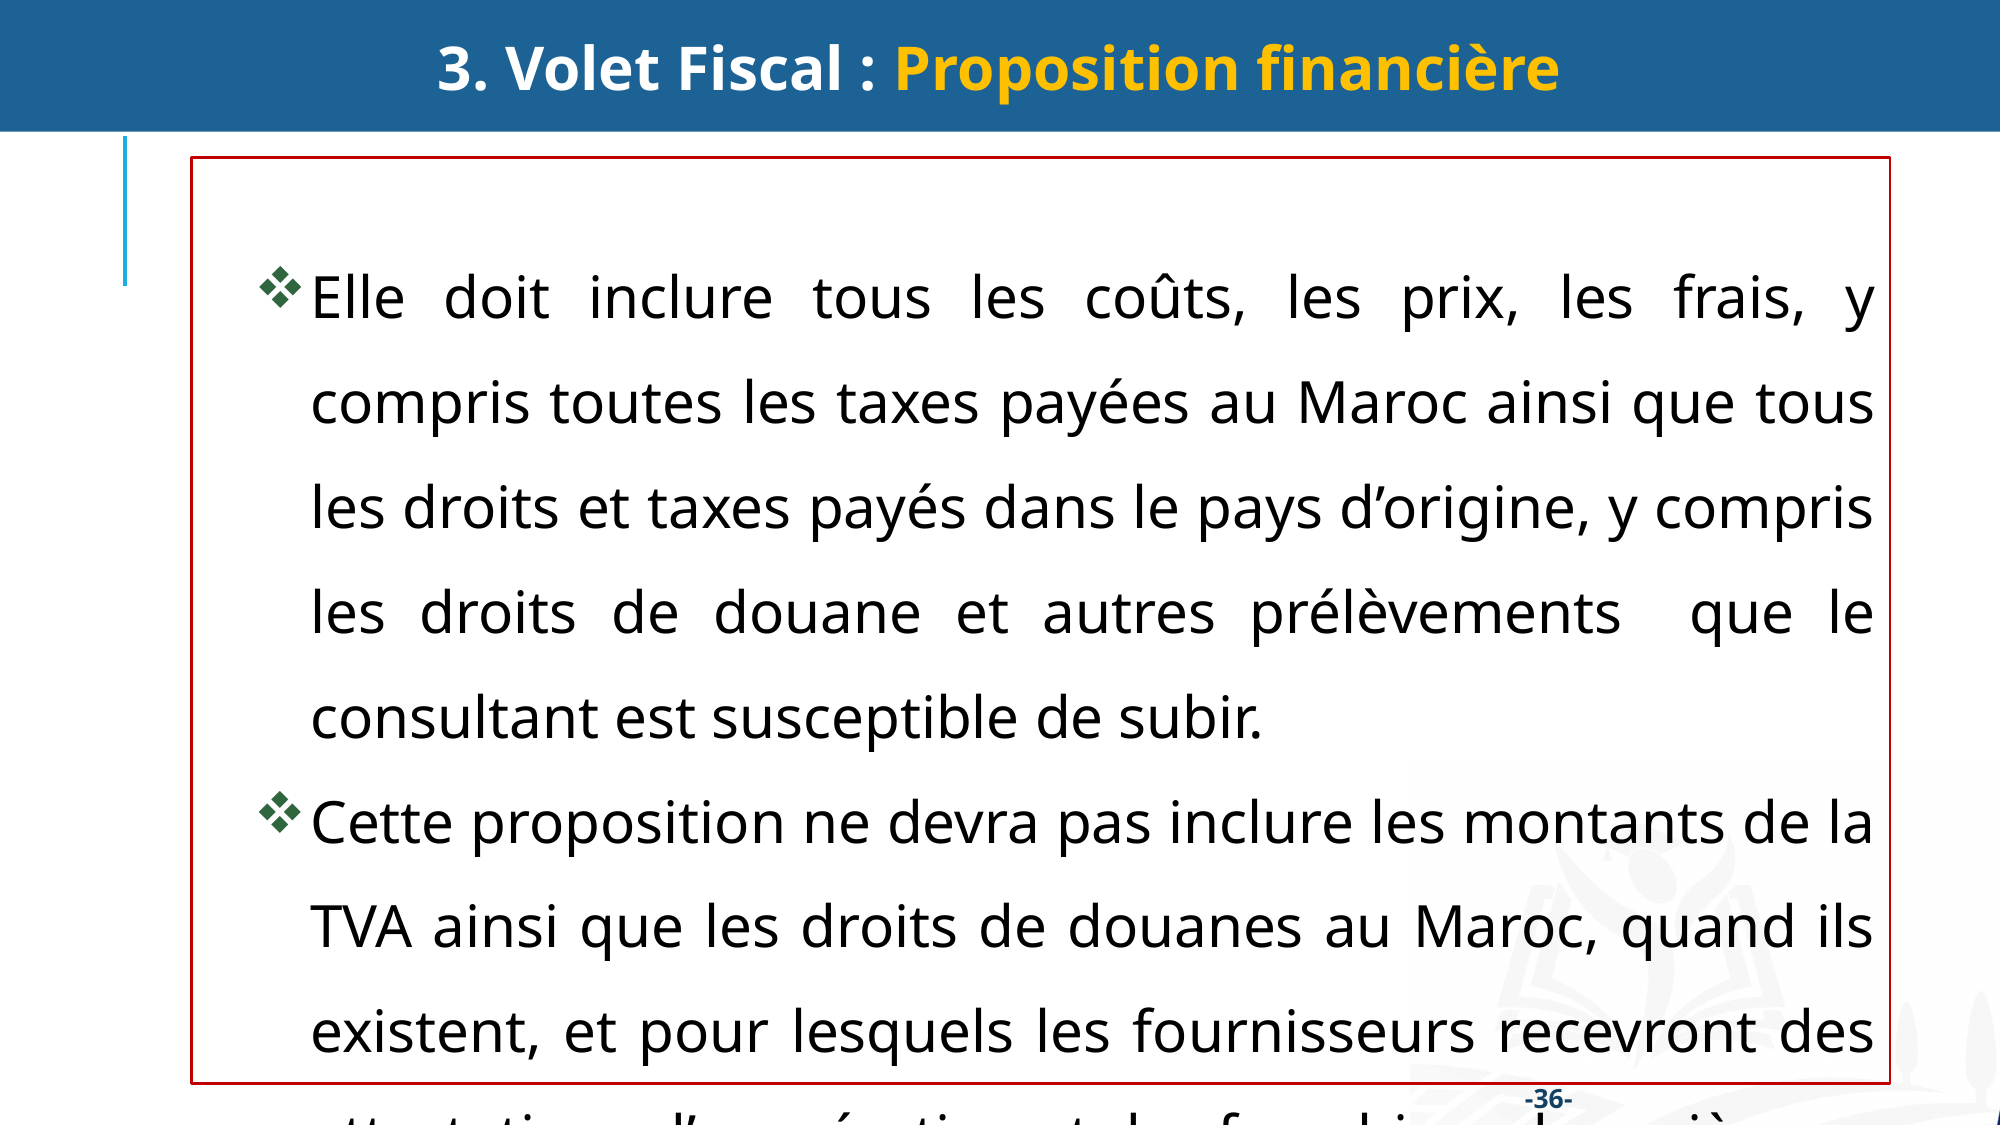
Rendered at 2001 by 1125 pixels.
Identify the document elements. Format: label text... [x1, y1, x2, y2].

text_box 3. Volet Fiscal : Proposition financière [0, 0, 2000, 133]
picture [1409, 759, 2000, 1125]
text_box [190, 157, 1891, 1085]
